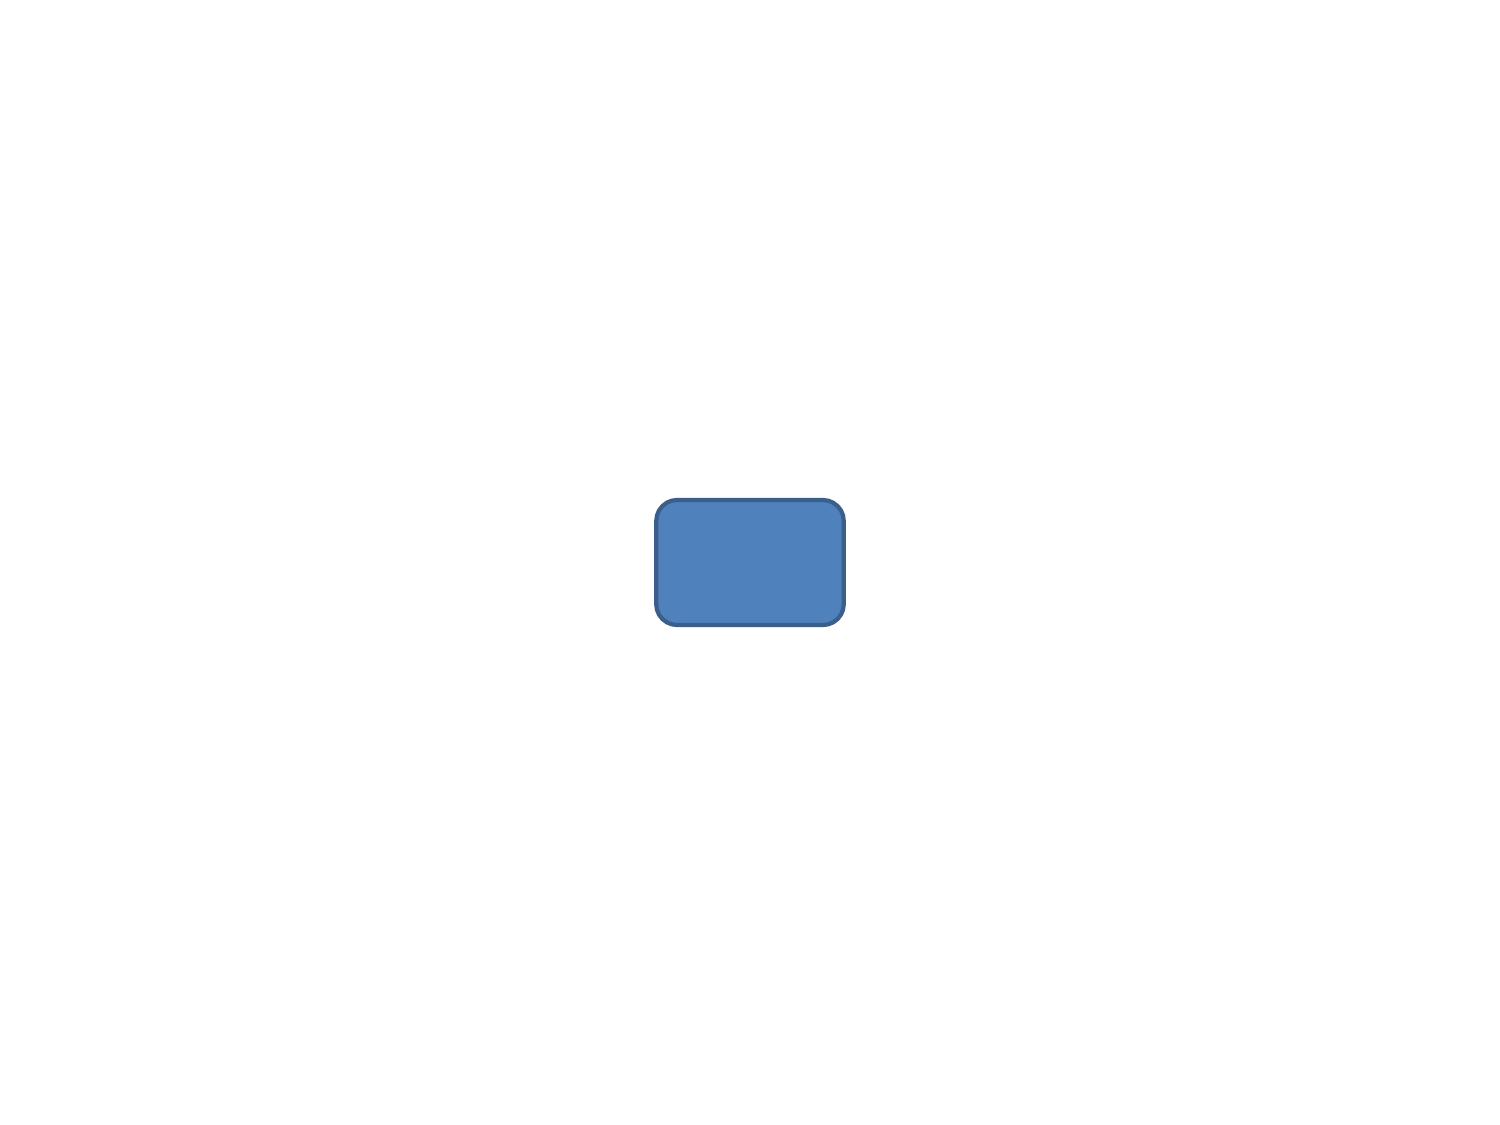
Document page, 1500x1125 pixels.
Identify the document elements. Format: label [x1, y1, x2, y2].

text_box [654, 497, 846, 628]
